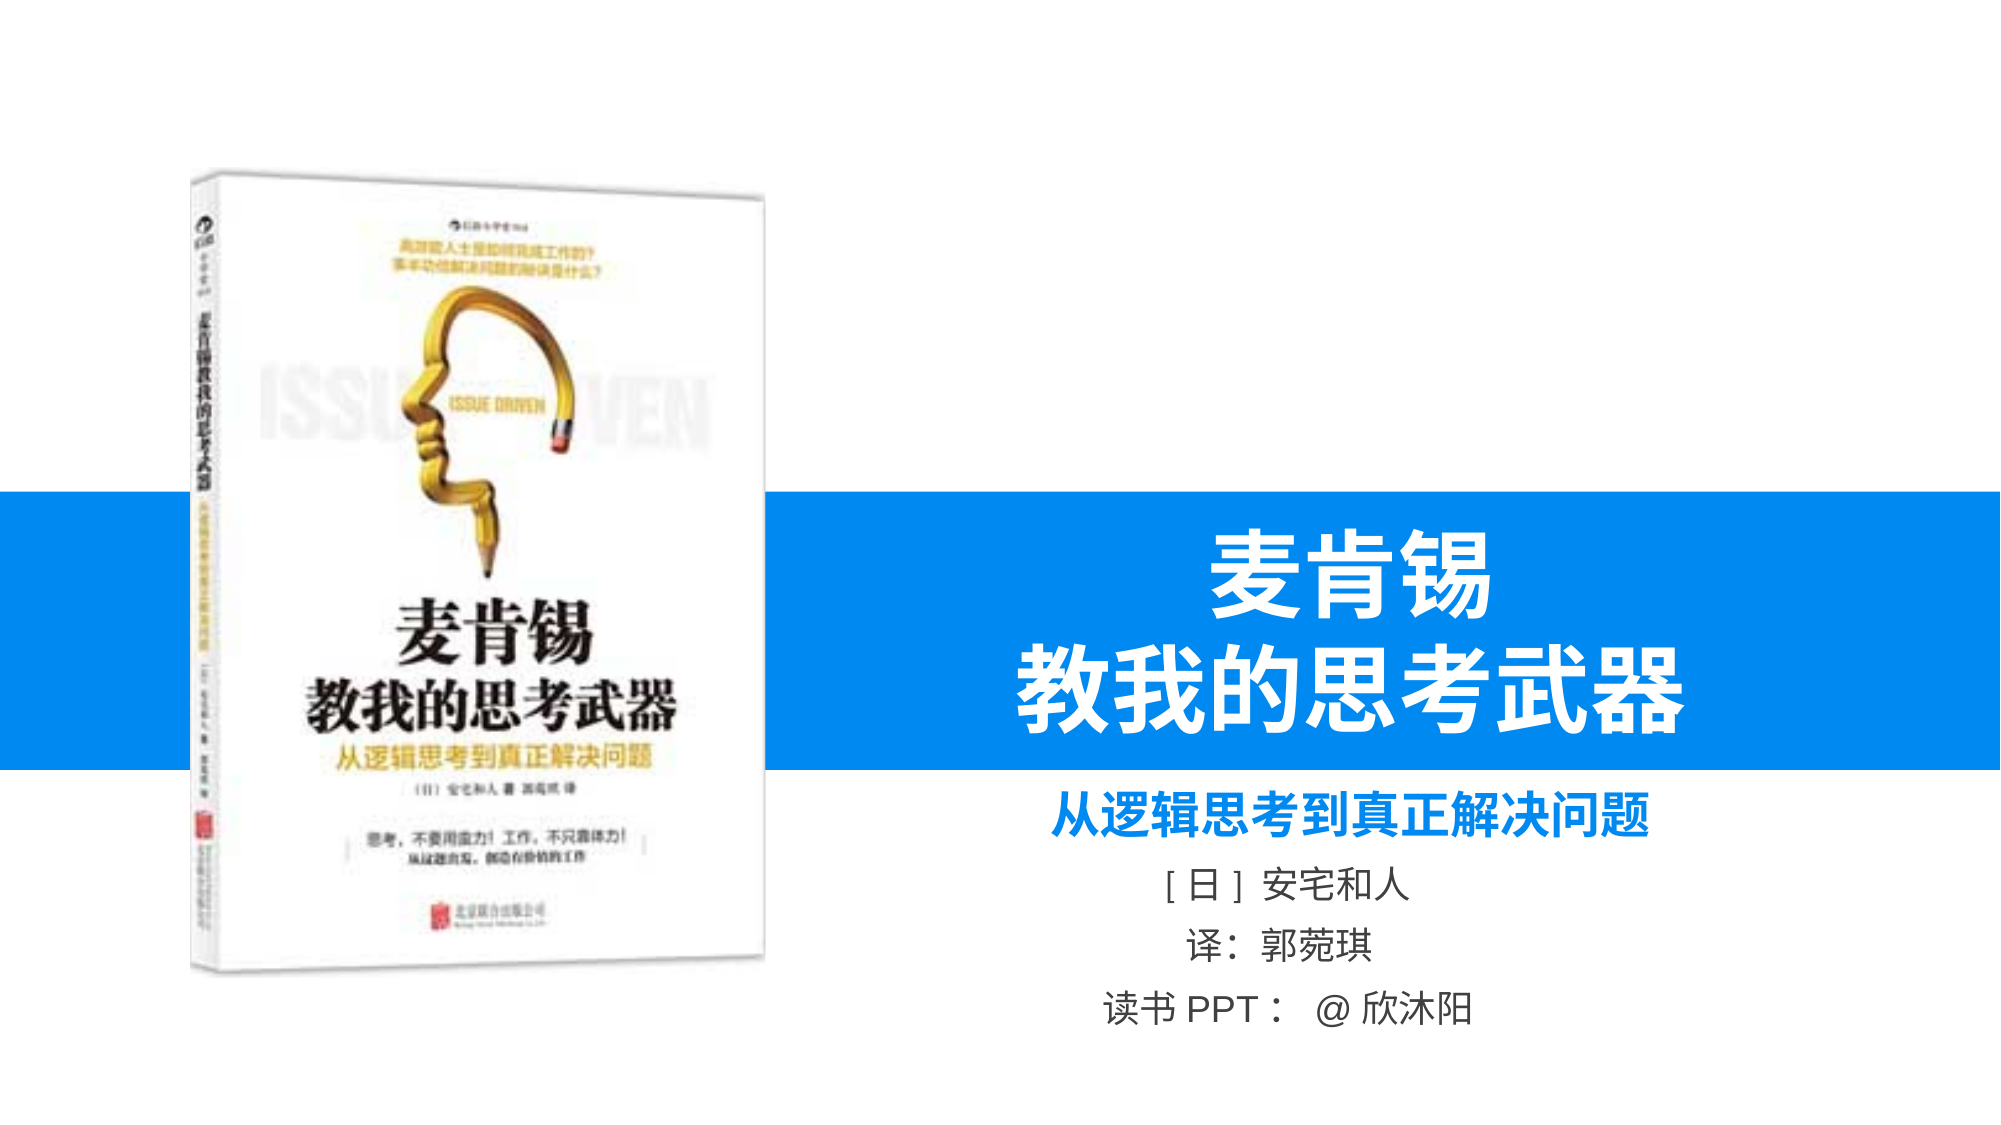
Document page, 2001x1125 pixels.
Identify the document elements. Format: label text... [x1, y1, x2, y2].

text_box [0, 491, 190, 771]
text_box 读书PPT：@欣沐阳 [1087, 977, 1489, 1038]
picture [190, 167, 766, 978]
text_box 译：郭菀琪 [1171, 914, 1448, 975]
text_box 从逻辑思考到真正解决问题 [1035, 775, 1666, 851]
text_box [766, 491, 2000, 771]
text_box [日] 安宅和人 [1150, 854, 1426, 914]
text_box 麦肯锡 教我的思考武器 [999, 507, 1702, 752]
